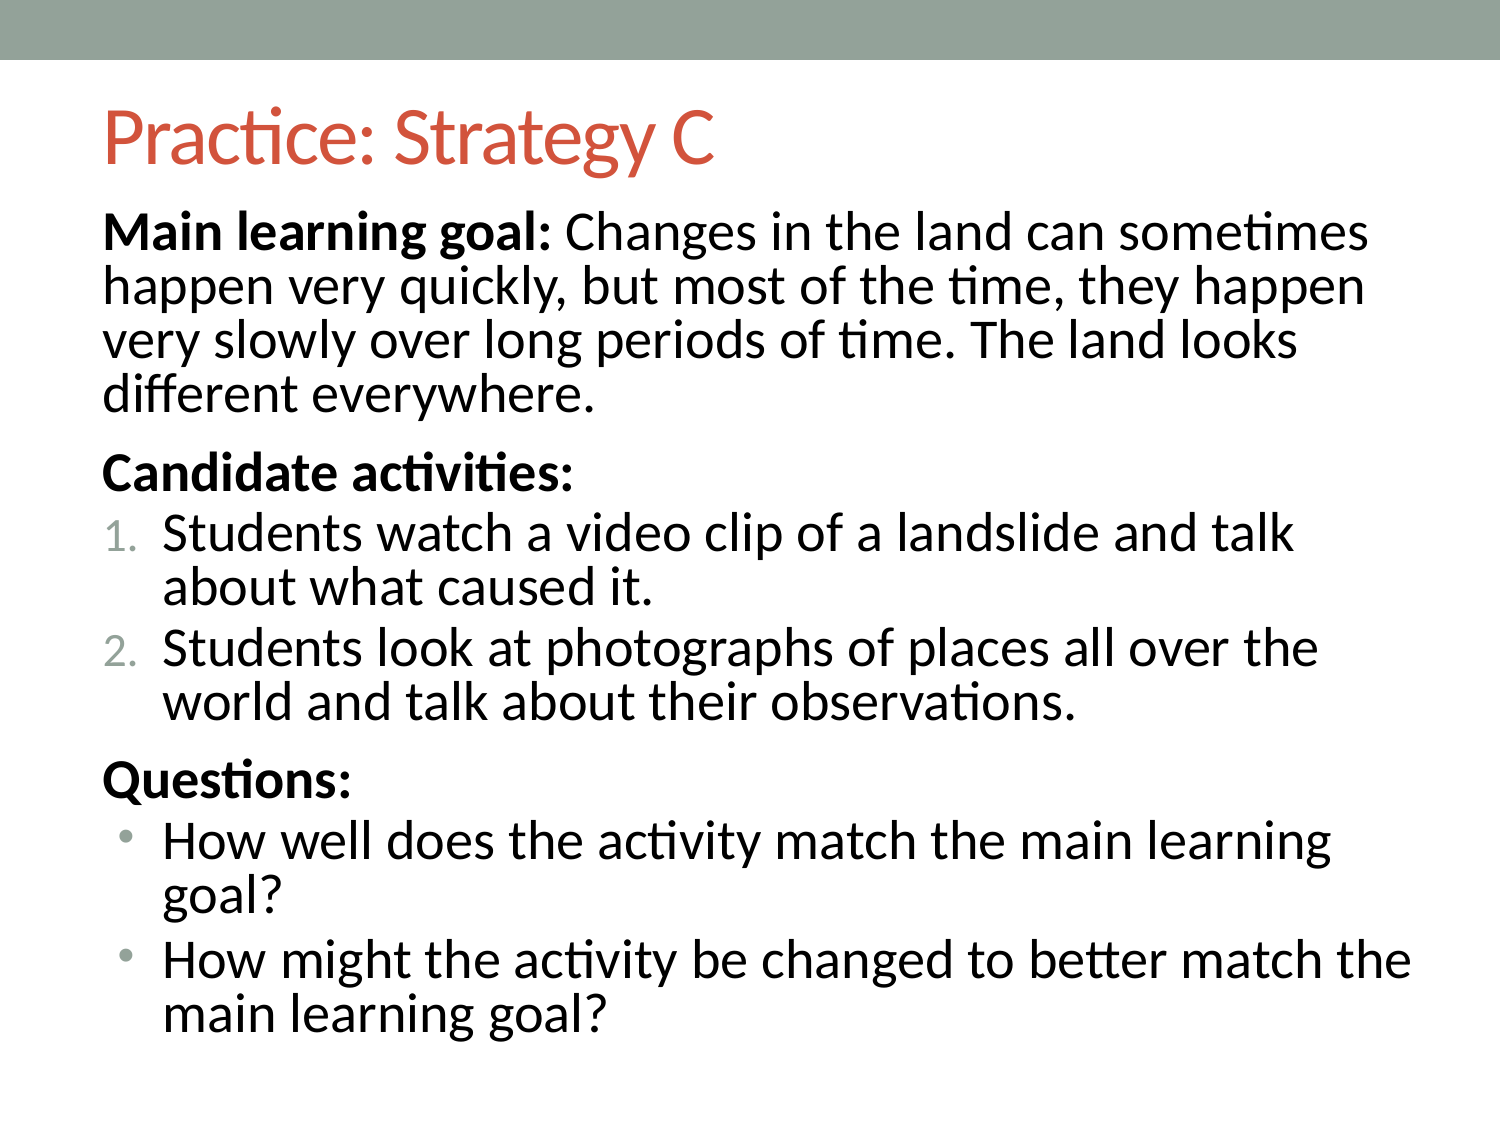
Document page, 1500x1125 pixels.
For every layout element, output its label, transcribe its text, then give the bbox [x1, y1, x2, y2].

list Main learning goal: Changes in the land can sometimes happen very quickly, but most of the time, they happen very slowly over long periods of time. The land looks different everywhere. Candidate activities: Students watch a video clip of a landslide and talk about what caused it. Students look at photographs of places all over the world and talk about their observations. Questions: How well does the activity match the main learning goal? How might the activity be changed to better match the main learning goal? [87, 200, 1450, 1088]
title Practice: Strategy C [87, 37, 1469, 225]
